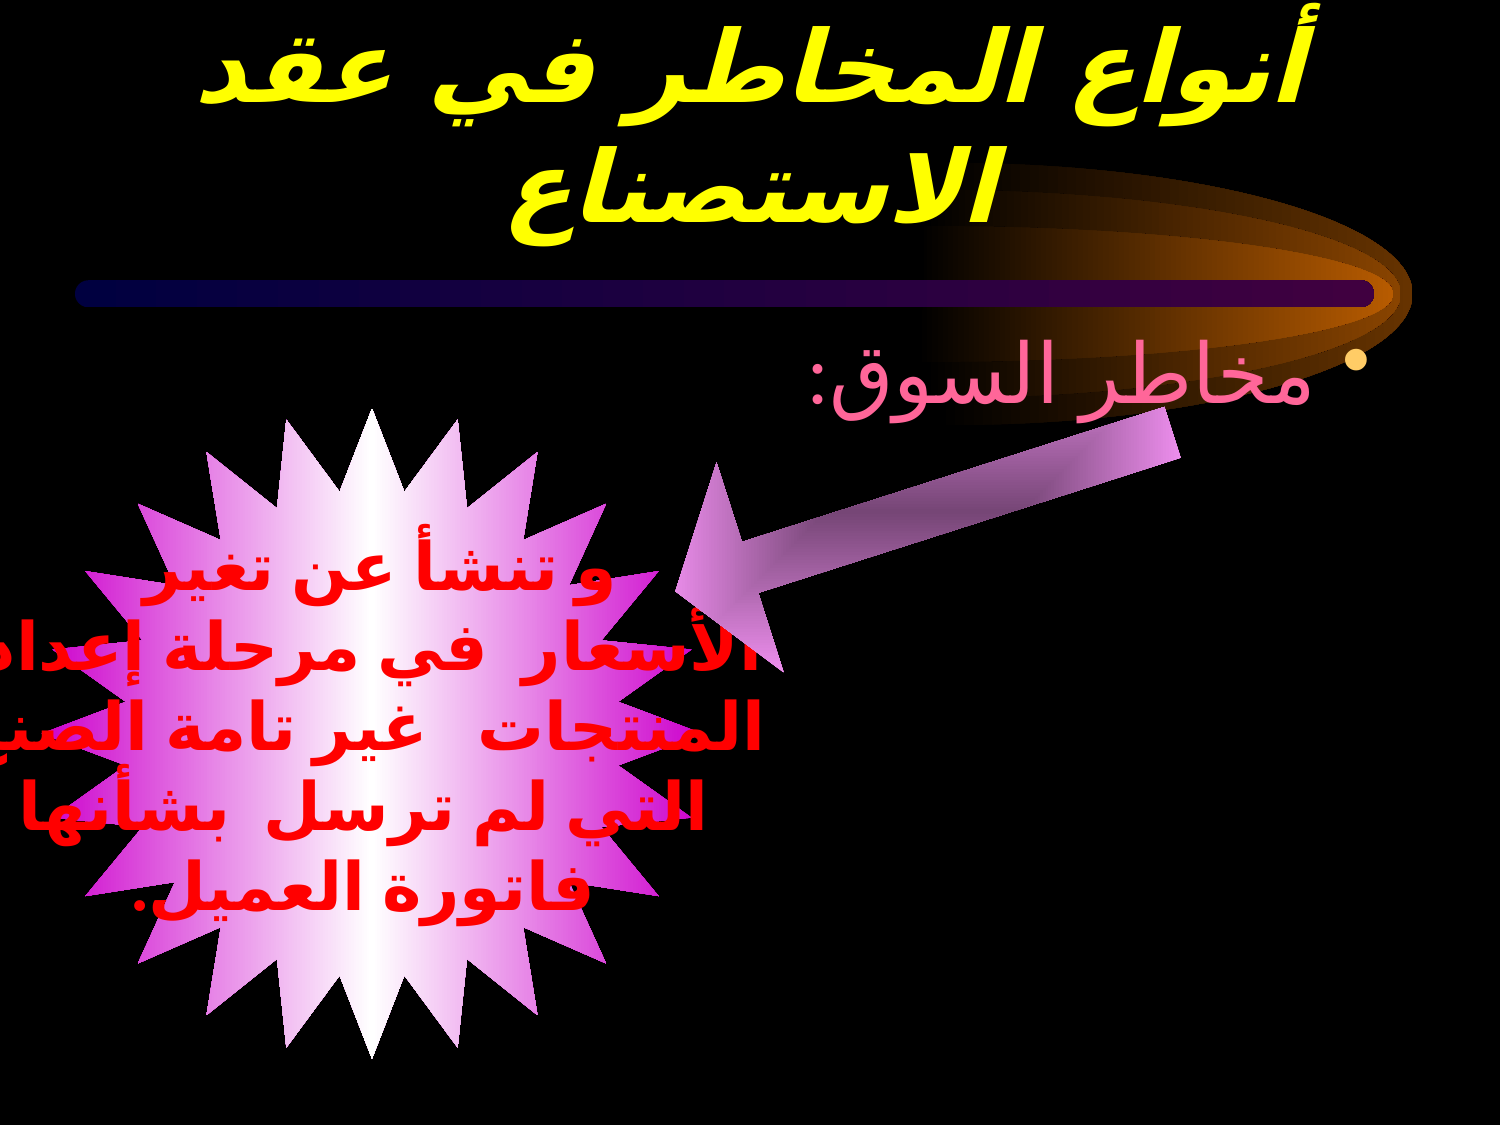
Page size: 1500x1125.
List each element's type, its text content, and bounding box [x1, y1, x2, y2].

text_box و تنشأ عن تغير الأسعار في مرحلة إعداد المنتجات غير تامة الصنع التي لم ترسل بشأنها فاتورة العميل. [41, 408, 703, 1059]
text_box [675, 406, 1181, 673]
list مخاطر السوق: [112, 312, 1388, 1125]
title أنواع المخاطر في عقد الاستصناع [112, 62, 1388, 251]
